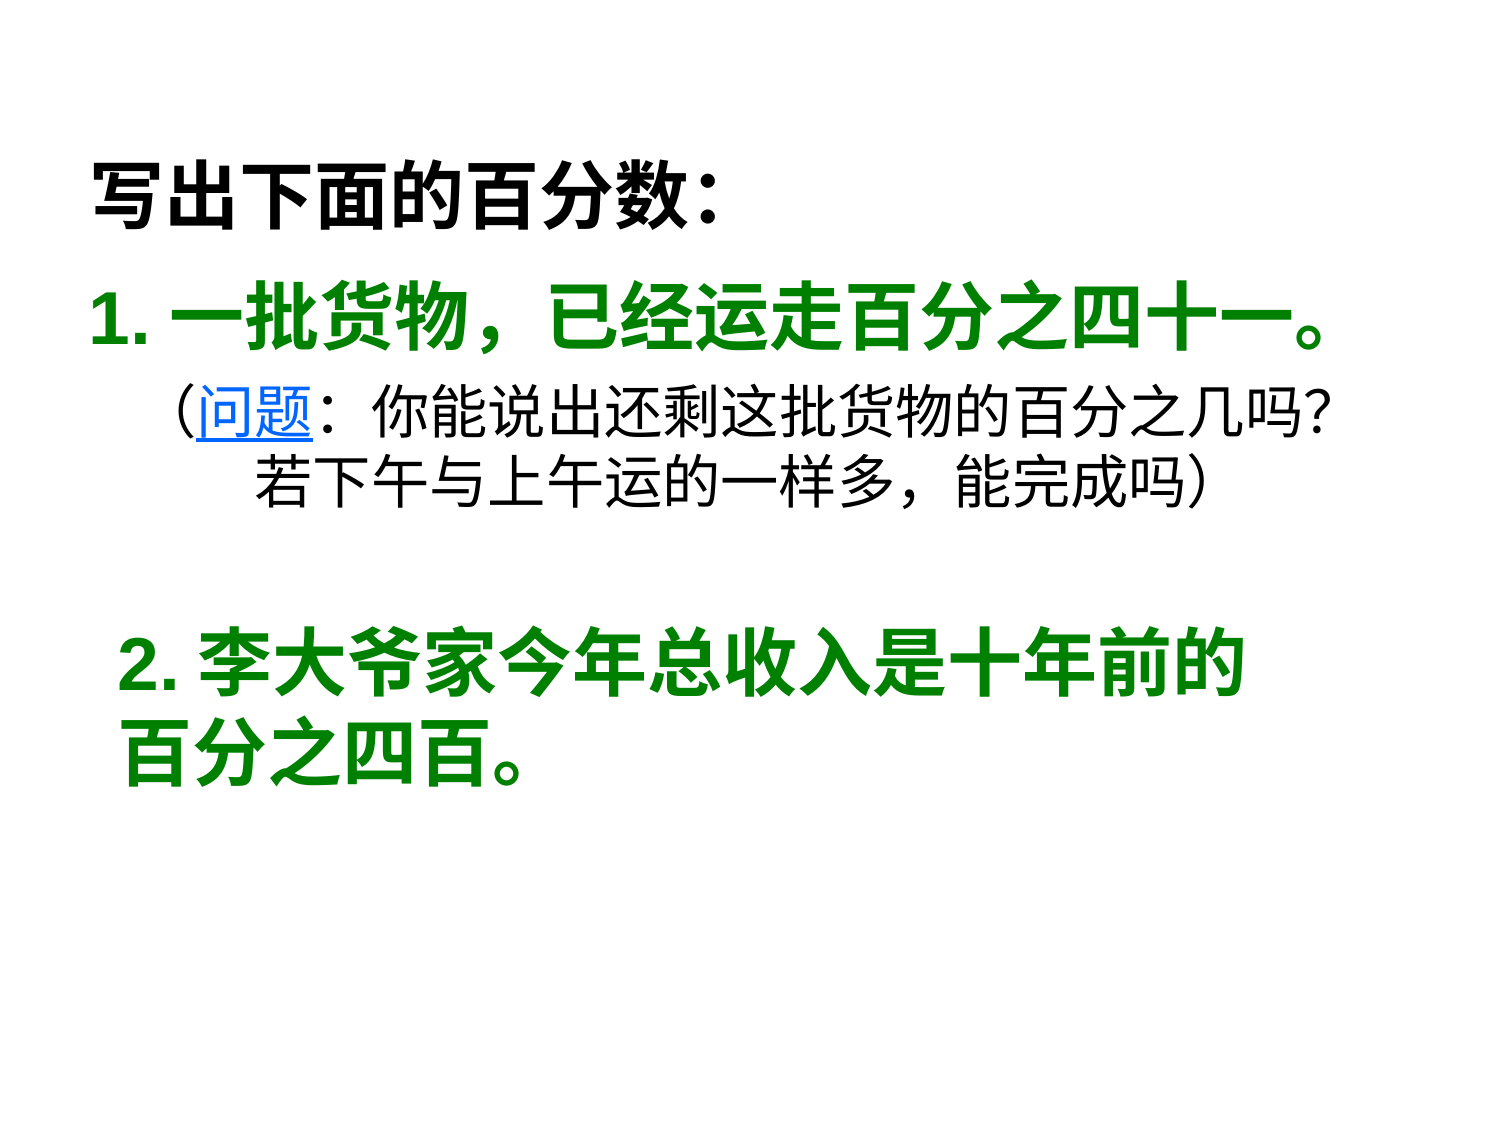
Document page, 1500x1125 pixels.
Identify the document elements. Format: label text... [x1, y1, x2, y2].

text_box 写出下面的百分数： [74, 141, 779, 247]
text_box 1.一批货物，已经运走百分之四十一。 [74, 262, 1385, 368]
text_box 2.李大爷家今年总收入是十年前的 百分之四百。 [102, 608, 1263, 804]
text_box （问题：你能说出还剩这批货物的百分之几吗？ 若下午与上午运的一样多，能完成吗） [123, 367, 1377, 523]
